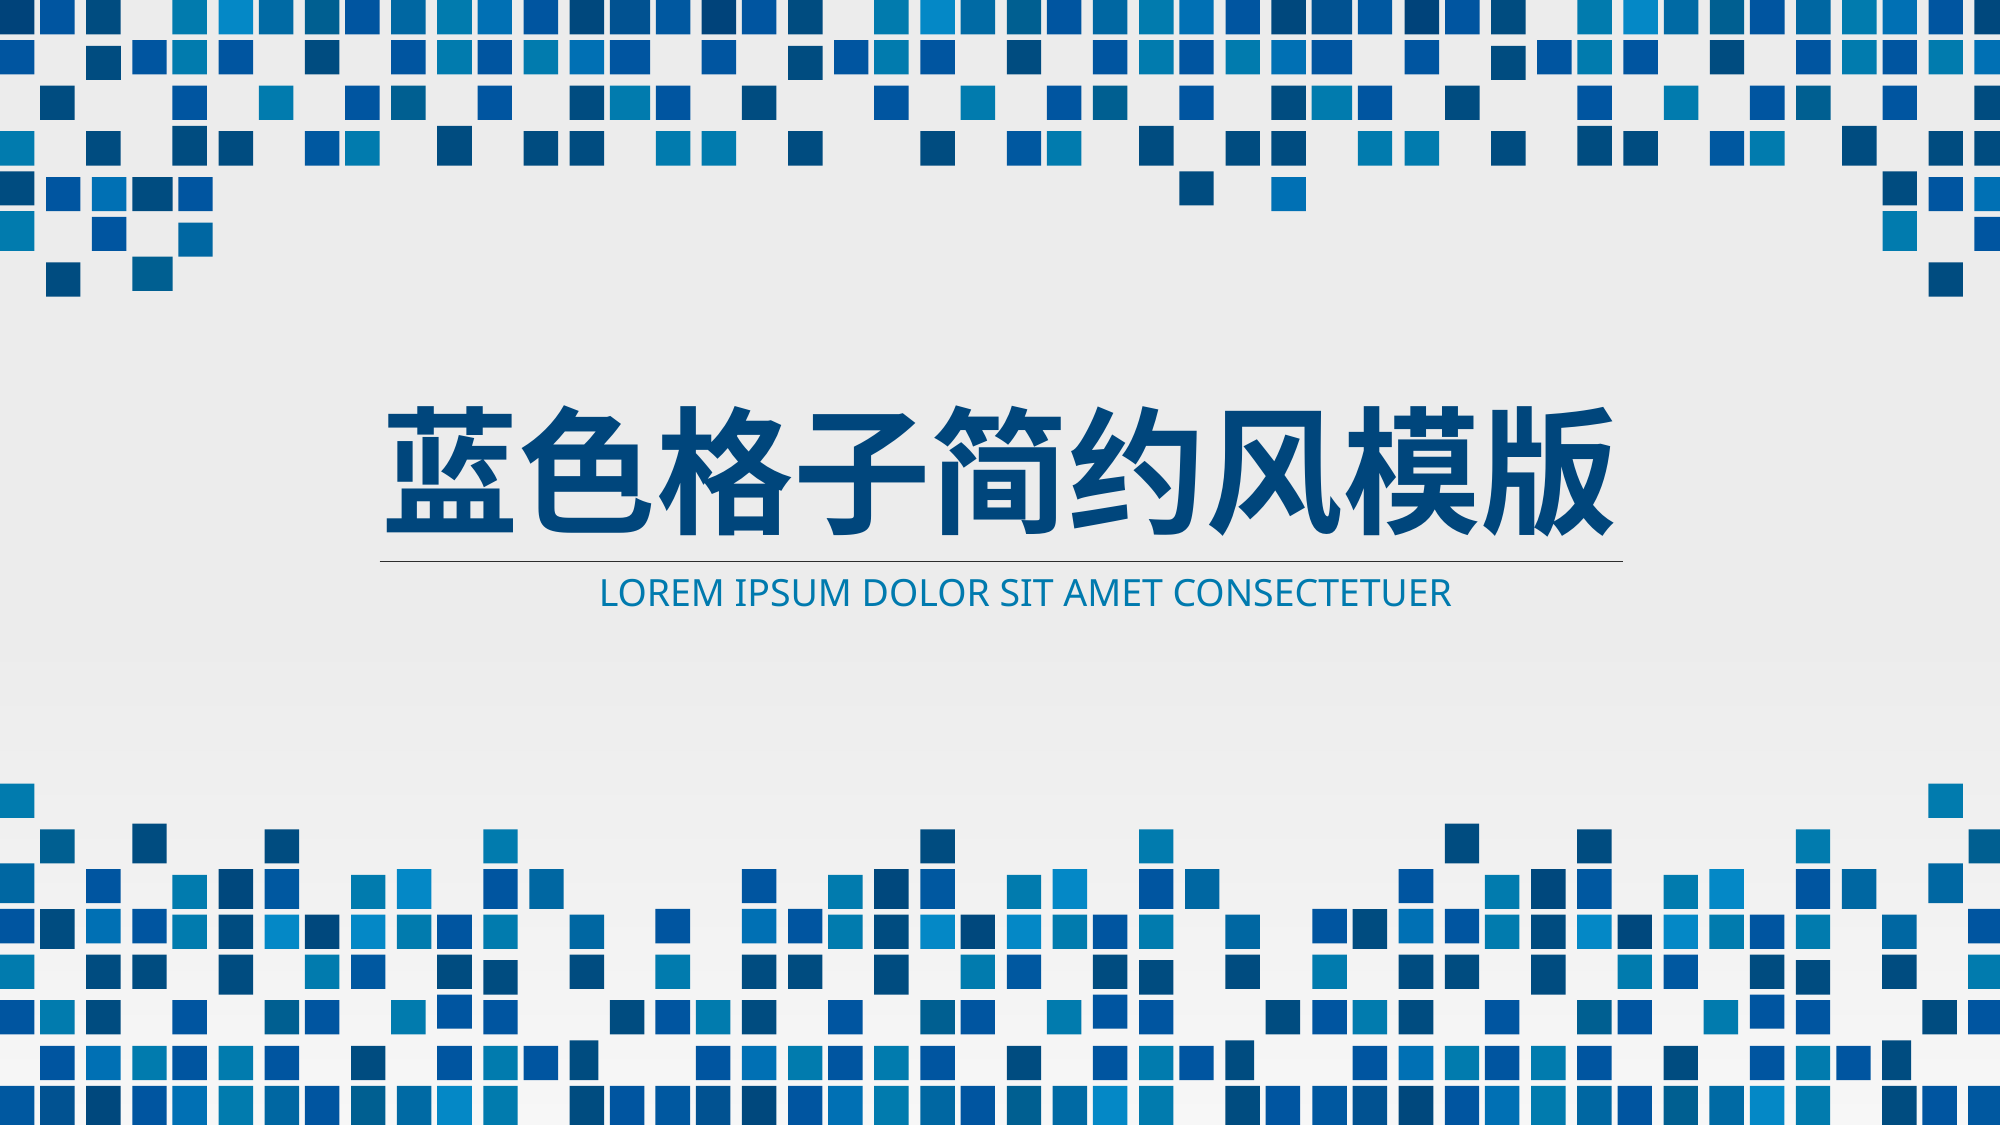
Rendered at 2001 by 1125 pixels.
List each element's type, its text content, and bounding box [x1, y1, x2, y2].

text_box [351, 914, 386, 949]
text_box [46, 177, 81, 212]
text_box [483, 960, 518, 995]
text_box [1445, 0, 1480, 35]
text_box [609, 1000, 645, 1035]
text_box [437, 0, 472, 35]
text_box [960, 1085, 995, 1125]
text_box [828, 1045, 863, 1081]
text_box [1139, 125, 1174, 166]
text_box [437, 125, 472, 166]
text_box [1882, 0, 1917, 35]
text_box [1092, 85, 1128, 120]
text_box [1882, 1040, 1912, 1081]
text_box [1006, 1045, 1042, 1081]
text_box [0, 783, 35, 818]
text_box [132, 177, 173, 212]
text_box [1006, 874, 1042, 909]
text_box [1663, 85, 1699, 120]
text_box [1398, 954, 1434, 989]
text_box [741, 1085, 777, 1125]
text_box [1531, 954, 1566, 995]
text_box [1928, 0, 1963, 35]
text_box [1703, 1000, 1739, 1035]
text_box LOREM IPSUM DOLOR SIT AMET CONSECTETUER [583, 562, 1468, 622]
text_box [1795, 1085, 1831, 1125]
text_box [1491, 131, 1526, 166]
text_box [741, 954, 777, 989]
text_box [1968, 954, 2000, 989]
text_box [304, 954, 340, 989]
text_box [1139, 1085, 1174, 1125]
text_box [172, 125, 207, 166]
text_box [437, 994, 472, 1029]
text_box [1577, 85, 1612, 120]
text_box [1444, 1045, 1480, 1081]
text_box [218, 954, 254, 995]
text_box [920, 1000, 955, 1035]
text_box [1312, 908, 1347, 944]
text_box [1398, 1000, 1434, 1035]
text_box [701, 0, 737, 35]
text_box [828, 1085, 863, 1125]
text_box [1709, 914, 1744, 949]
text_box [437, 1045, 472, 1081]
text_box [483, 914, 518, 949]
text_box [569, 1085, 605, 1125]
text_box [1974, 85, 2000, 120]
text_box [86, 45, 121, 80]
text_box [218, 914, 254, 949]
text_box [1531, 914, 1566, 949]
text_box [1491, 0, 1526, 35]
text_box [1225, 1085, 1260, 1125]
text_box [1225, 0, 1260, 35]
text_box [477, 40, 512, 75]
text_box [1357, 0, 1393, 35]
text_box [1185, 869, 1220, 909]
text_box [1006, 131, 1042, 166]
text_box [178, 222, 213, 257]
text_box [695, 1000, 731, 1035]
text_box [1225, 1040, 1255, 1081]
text_box [1444, 823, 1480, 864]
text_box [741, 1000, 777, 1035]
text_box [655, 1000, 691, 1035]
text_box [1922, 1000, 1957, 1035]
text_box [0, 863, 35, 904]
text_box [1139, 0, 1174, 35]
text_box [1795, 960, 1831, 995]
text_box [1398, 1045, 1434, 1081]
text_box [523, 131, 559, 166]
text_box [1311, 40, 1353, 75]
text_box [304, 1000, 340, 1035]
text_box [1842, 0, 1877, 35]
text_box [788, 954, 823, 989]
text_box [1271, 131, 1306, 166]
text_box [172, 1045, 207, 1081]
text_box [1404, 40, 1440, 75]
text_box [1491, 45, 1526, 80]
text_box [655, 85, 691, 120]
text_box [172, 85, 207, 120]
text_box [569, 1040, 599, 1081]
text_box [218, 131, 254, 166]
text_box [1352, 1045, 1388, 1081]
text_box [1092, 994, 1128, 1029]
text_box [741, 0, 777, 35]
text_box [569, 0, 605, 35]
text_box [874, 40, 909, 75]
text_box [788, 908, 823, 944]
text_box [1749, 1045, 1785, 1081]
text_box [396, 1085, 432, 1125]
text_box [437, 954, 472, 989]
text_box [1398, 1085, 1434, 1125]
text_box [1357, 131, 1393, 166]
text_box [483, 1085, 518, 1125]
text_box [1092, 1045, 1128, 1081]
text_box [1663, 1045, 1698, 1081]
text_box [1974, 177, 2000, 212]
text_box [1928, 40, 1963, 75]
text_box [264, 1085, 300, 1125]
text_box [1928, 131, 1963, 166]
text_box [874, 869, 909, 909]
text_box [1484, 914, 1520, 949]
text_box [477, 85, 512, 120]
text_box [0, 40, 35, 75]
text_box [874, 0, 909, 35]
text_box [1928, 177, 1963, 212]
text_box [1795, 1045, 1831, 1081]
text_box [86, 0, 121, 35]
text_box [960, 914, 995, 949]
text_box [483, 1045, 518, 1081]
text_box [1749, 131, 1785, 166]
text_box [351, 1045, 386, 1081]
text_box [569, 131, 605, 166]
text_box [1795, 1000, 1831, 1035]
text_box [1225, 914, 1260, 949]
text_box [264, 1000, 300, 1035]
text_box [569, 954, 605, 989]
text_box [86, 1000, 121, 1035]
text_box [569, 40, 605, 75]
text_box [1312, 1000, 1347, 1035]
text_box [1663, 914, 1698, 949]
text_box [1444, 954, 1480, 989]
text_box [701, 131, 737, 166]
text_box [1577, 829, 1612, 864]
text_box [1052, 914, 1088, 949]
text_box [483, 869, 518, 909]
text_box [1046, 1000, 1082, 1035]
text_box [132, 908, 167, 944]
text_box [569, 914, 605, 949]
text_box [1974, 40, 2000, 75]
text_box [1484, 1000, 1520, 1035]
text_box [345, 131, 380, 166]
text_box [1617, 1085, 1652, 1125]
text_box [1577, 1000, 1612, 1035]
text_box [609, 40, 651, 75]
text_box [0, 211, 35, 251]
text_box [304, 1085, 340, 1125]
text_box [1225, 954, 1260, 989]
text_box [1577, 40, 1612, 75]
text_box [920, 1045, 955, 1081]
text_box [1663, 954, 1698, 989]
text_box [1749, 994, 1785, 1029]
text_box [391, 0, 426, 35]
text_box [1617, 1000, 1652, 1035]
text_box [304, 914, 340, 949]
text_box [1046, 131, 1082, 166]
text_box [1092, 0, 1128, 35]
text_box [132, 40, 167, 75]
text_box [437, 914, 472, 949]
text_box [1623, 131, 1658, 166]
text_box [1623, 40, 1658, 75]
text_box [0, 954, 35, 989]
text_box [1398, 908, 1434, 944]
text_box [1795, 914, 1831, 949]
text_box [1796, 40, 1831, 75]
text_box [920, 914, 955, 949]
text_box [1265, 1000, 1301, 1035]
text_box [1709, 1085, 1744, 1125]
text_box [828, 874, 863, 909]
text_box [741, 1045, 777, 1081]
text_box [351, 954, 386, 989]
text_box [1092, 954, 1128, 989]
text_box [788, 1085, 823, 1125]
text_box [0, 1000, 35, 1035]
text_box [172, 40, 207, 75]
text_box [1179, 85, 1214, 120]
text_box [874, 914, 909, 949]
text_box [655, 0, 691, 35]
text_box [655, 908, 691, 944]
text_box [132, 1085, 167, 1125]
text_box [788, 45, 823, 80]
text_box [1444, 1085, 1480, 1125]
text_box [1882, 171, 1917, 206]
text_box [1749, 954, 1785, 989]
text_box [655, 1085, 691, 1125]
text_box [132, 1045, 167, 1081]
text_box [1882, 40, 1917, 75]
text_box [1974, 216, 2000, 251]
text_box [437, 40, 472, 75]
text_box [1311, 85, 1353, 120]
text_box [483, 1000, 518, 1035]
text_box [218, 1085, 254, 1125]
text_box [345, 0, 380, 35]
text_box [1006, 40, 1042, 75]
text_box [1398, 869, 1434, 904]
text_box [1139, 40, 1174, 75]
text_box [1577, 1045, 1612, 1081]
text_box [1444, 908, 1480, 944]
text_box [523, 1045, 559, 1081]
text_box [218, 40, 254, 75]
text_box [1271, 177, 1306, 212]
text_box [1749, 1085, 1785, 1125]
text_box [1139, 1045, 1174, 1081]
text_box [529, 869, 564, 909]
text_box [40, 1045, 75, 1081]
text_box [1312, 1085, 1347, 1125]
text_box [874, 954, 909, 995]
text_box [1749, 85, 1785, 120]
text_box [1484, 1085, 1520, 1125]
text_box [40, 909, 75, 949]
text_box [1749, 0, 1785, 35]
text_box [1577, 914, 1612, 949]
text_box [345, 85, 380, 120]
text_box [86, 869, 121, 904]
text_box [828, 1000, 863, 1035]
text_box [351, 874, 386, 909]
text_box [1312, 954, 1347, 989]
text_box [695, 1045, 731, 1081]
text_box [609, 85, 651, 120]
text_box [1139, 960, 1174, 995]
text_box [218, 1045, 254, 1081]
text_box [1968, 908, 2000, 944]
text_box [1052, 1085, 1088, 1125]
text_box [1139, 869, 1174, 909]
text_box [86, 1045, 121, 1081]
text_box [1531, 869, 1566, 909]
text_box [1882, 85, 1917, 120]
text_box [132, 954, 167, 989]
text_box [391, 85, 426, 120]
text_box [1922, 1085, 1957, 1125]
text_box [1796, 0, 1831, 35]
text_box [304, 40, 340, 75]
text_box [1046, 85, 1082, 120]
text_box [1139, 829, 1174, 864]
text_box [91, 216, 127, 251]
text_box [1842, 125, 1877, 166]
text_box [483, 829, 518, 864]
text_box [1352, 909, 1388, 949]
text_box [701, 40, 737, 75]
text_box [1271, 40, 1306, 75]
text_box [0, 1085, 35, 1125]
text_box [1882, 914, 1917, 949]
text_box [172, 914, 207, 949]
text_box [741, 908, 777, 944]
text_box [1006, 914, 1042, 949]
text_box [1271, 85, 1306, 120]
text_box [1404, 131, 1440, 166]
text_box [1484, 874, 1520, 909]
text_box [695, 1085, 731, 1125]
text_box [1404, 0, 1440, 35]
text_box [920, 829, 955, 864]
text_box [874, 85, 909, 120]
text_box [1352, 1085, 1388, 1125]
text_box [40, 829, 75, 864]
text_box [788, 131, 823, 166]
text_box [1531, 1045, 1566, 1081]
text_box [396, 869, 432, 909]
text_box [391, 1000, 426, 1035]
text_box [1968, 829, 2000, 864]
text_box [1139, 1000, 1174, 1035]
text_box [1795, 869, 1831, 909]
text_box [569, 85, 605, 120]
text_box [1968, 1000, 2000, 1035]
text_box [0, 0, 35, 35]
text_box [1265, 1085, 1301, 1125]
text_box [1577, 0, 1612, 35]
text_box [655, 131, 691, 166]
text_box [1537, 40, 1572, 75]
text_box [874, 1085, 909, 1125]
text_box [1709, 40, 1745, 75]
text_box [1092, 40, 1128, 75]
text_box [1179, 0, 1214, 35]
text_box [960, 1000, 995, 1035]
text_box [396, 914, 432, 949]
text_box [523, 0, 559, 35]
text_box [46, 262, 81, 297]
text_box [1842, 40, 1877, 75]
text_box [351, 1085, 386, 1125]
text_box [304, 0, 340, 35]
text_box [920, 869, 955, 909]
text_box [1577, 1085, 1612, 1125]
text_box [86, 1085, 121, 1125]
text_box [1006, 1085, 1042, 1125]
text_box [920, 0, 955, 35]
text_box [1663, 874, 1698, 909]
text_box [1749, 914, 1785, 949]
text_box [788, 1045, 823, 1081]
text_box [437, 1085, 472, 1125]
text_box [0, 171, 35, 206]
text_box [1928, 262, 1963, 297]
text_box [172, 1000, 207, 1035]
text_box [1577, 869, 1612, 909]
text_box [218, 0, 254, 35]
text_box [1271, 0, 1306, 35]
text_box [1974, 0, 2000, 35]
text_box [523, 40, 559, 75]
text_box [91, 177, 127, 212]
text_box [264, 914, 300, 949]
text_box [1795, 829, 1831, 864]
text_box [391, 40, 426, 75]
text_box [1663, 0, 1699, 35]
text_box [1577, 125, 1612, 166]
text_box [172, 0, 207, 35]
text_box [1709, 869, 1744, 909]
text_box [1352, 1000, 1388, 1035]
text_box [1617, 954, 1652, 989]
text_box [960, 0, 996, 35]
text_box [1484, 1045, 1520, 1081]
text_box [1179, 40, 1214, 75]
text_box [1796, 85, 1831, 120]
text_box [40, 0, 75, 35]
text_box [1179, 1045, 1214, 1081]
text_box [477, 0, 512, 35]
text_box [218, 869, 254, 909]
text_box [1841, 869, 1877, 909]
text_box [40, 1085, 75, 1125]
text_box [1225, 131, 1260, 166]
text_box [609, 0, 651, 35]
text_box [920, 131, 955, 166]
text_box [86, 131, 121, 166]
text_box [1006, 0, 1042, 35]
text_box [1882, 954, 1917, 989]
text_box [834, 40, 869, 75]
text_box [920, 1085, 955, 1125]
text_box [741, 85, 777, 120]
text_box [0, 131, 35, 166]
text_box [1882, 1085, 1917, 1125]
text_box [1225, 40, 1260, 75]
text_box [1052, 869, 1088, 909]
text_box [172, 874, 207, 909]
text_box [1092, 1085, 1128, 1125]
text_box [264, 1045, 300, 1081]
text_box [609, 1085, 645, 1125]
text_box [960, 85, 996, 120]
text_box [172, 1085, 207, 1125]
text_box [655, 954, 691, 989]
text_box [258, 85, 294, 120]
text_box [960, 954, 995, 989]
text_box [1179, 171, 1214, 206]
text_box [1531, 1085, 1566, 1125]
text_box [304, 131, 340, 166]
text_box [1928, 783, 1963, 818]
text_box [1974, 131, 2000, 166]
text_box [1357, 85, 1393, 120]
text_box [1311, 0, 1353, 35]
text_box [1139, 914, 1174, 949]
text_box [264, 869, 300, 909]
text_box [86, 954, 121, 989]
text_box [788, 0, 823, 35]
text_box [1836, 1045, 1871, 1081]
text_box [1968, 1085, 2000, 1125]
text_box [258, 0, 294, 35]
text_box [874, 1045, 909, 1081]
text_box [1709, 0, 1745, 35]
text_box [1046, 0, 1082, 35]
text_box [1617, 914, 1652, 949]
text_box [1445, 85, 1480, 120]
text_box [1092, 914, 1128, 949]
text_box [86, 908, 121, 944]
text_box [132, 823, 167, 864]
text_box [132, 256, 173, 291]
text_box [828, 914, 863, 949]
text_box [0, 908, 35, 944]
text_box [1623, 0, 1658, 35]
text_box [741, 869, 777, 904]
text_box 蓝色格子简约风模版 [366, 379, 1634, 559]
text_box [1709, 131, 1745, 166]
text_box [1663, 1085, 1698, 1125]
text_box [1882, 211, 1917, 251]
text_box [40, 85, 75, 120]
text_box [1928, 863, 1963, 904]
text_box [40, 1000, 75, 1035]
text_box [920, 40, 955, 75]
text_box [178, 177, 213, 212]
text_box [1006, 954, 1042, 989]
text_box [264, 829, 300, 864]
